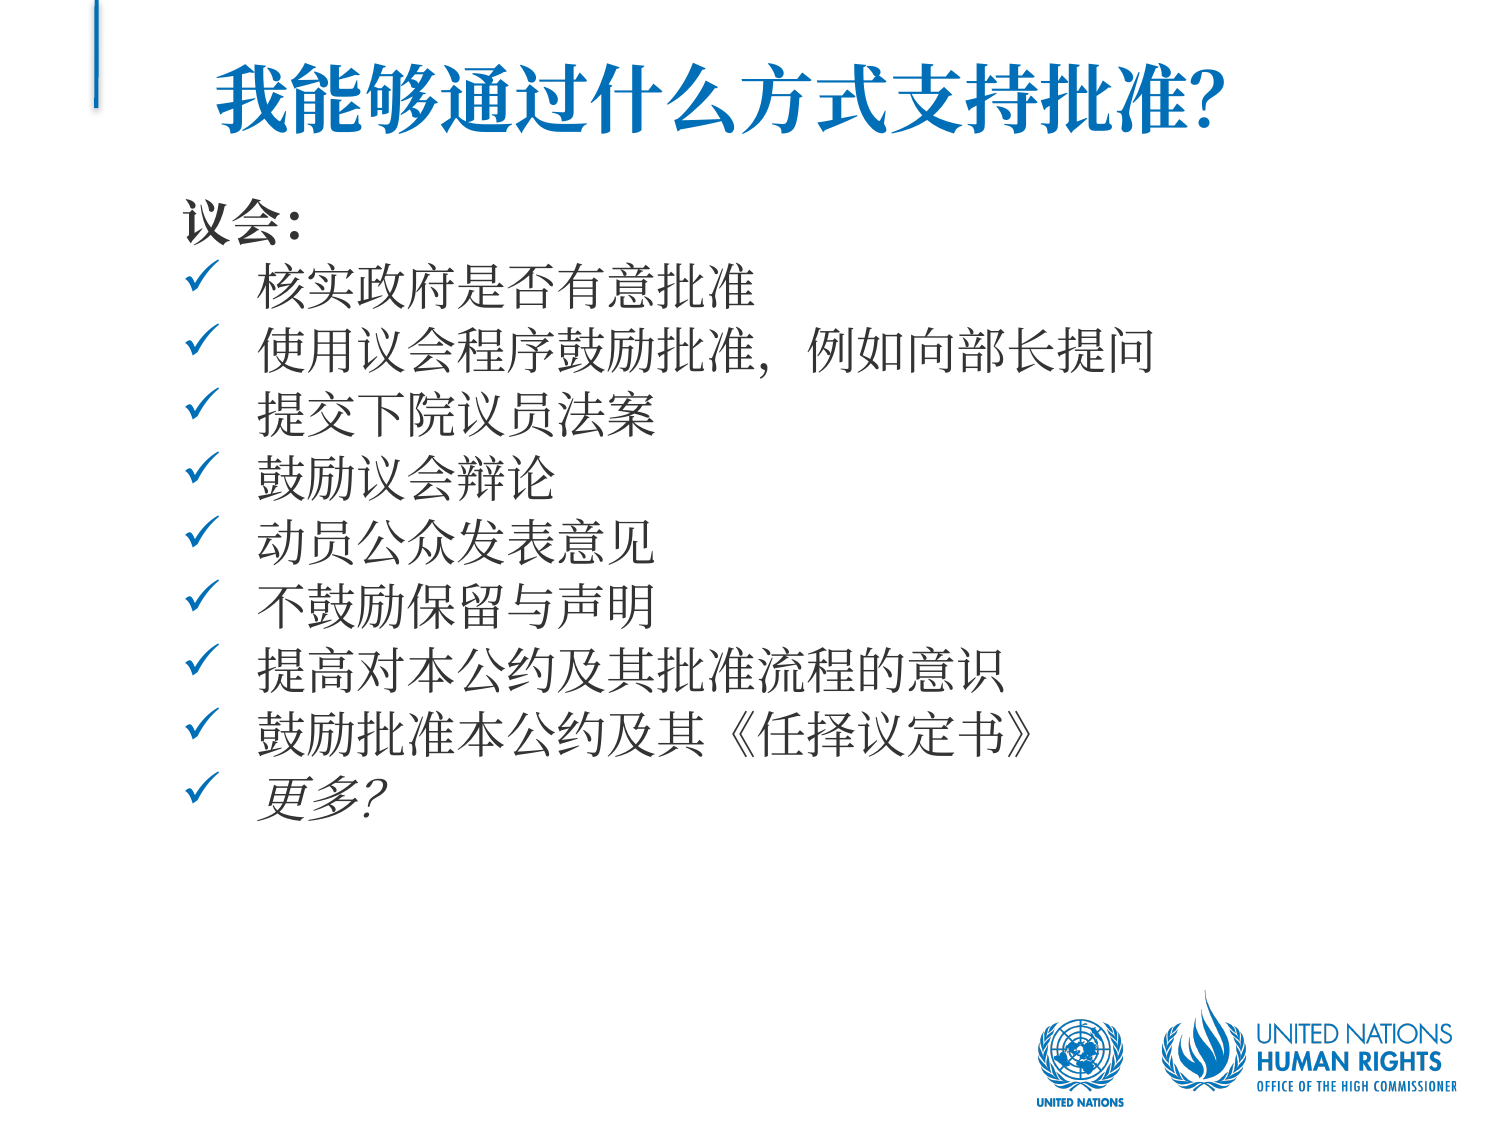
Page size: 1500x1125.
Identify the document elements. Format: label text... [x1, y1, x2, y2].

title 我能够通过什么方式支持批准？ [42, 45, 1437, 224]
text_box 议会： 核实政府是否有意批准 使用议会程序鼓励批准，例如向部长提问 提交下院议员法案 鼓励议会辩论 动员公众发表意见 不鼓励保留与声明 提高对本公约及其批准流程的意识 鼓励批准本公约及其《任择议定书》 更多？ [166, 191, 1437, 956]
picture [1037, 990, 1457, 1107]
